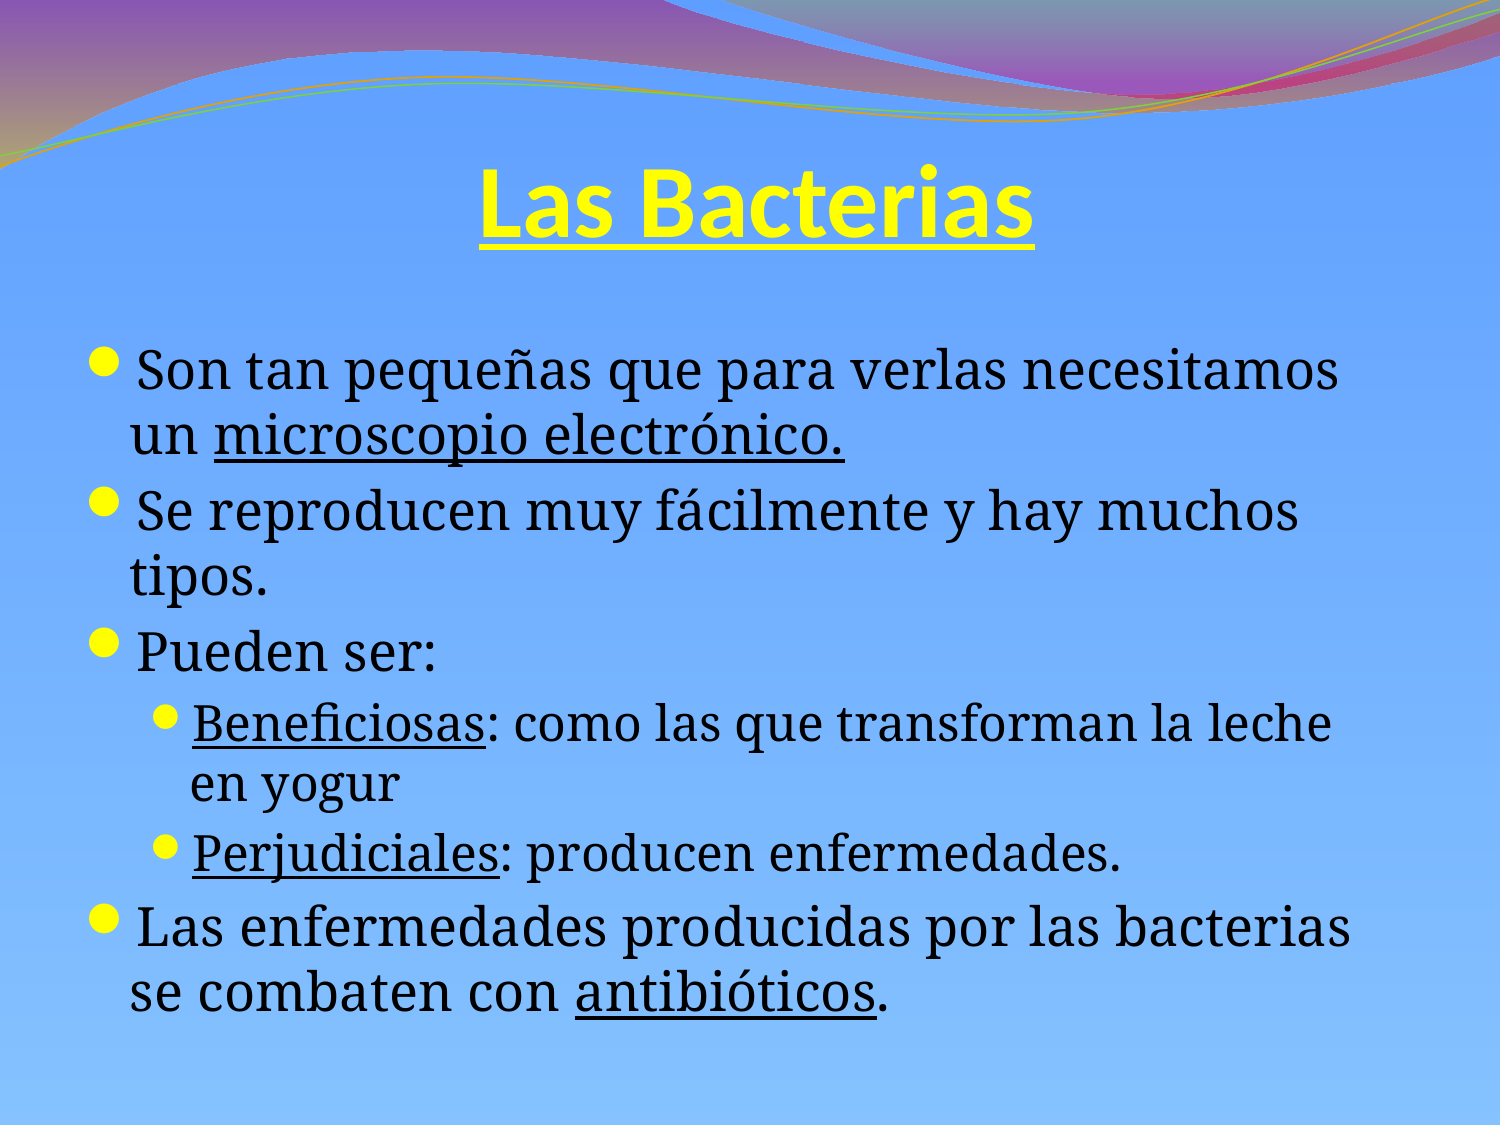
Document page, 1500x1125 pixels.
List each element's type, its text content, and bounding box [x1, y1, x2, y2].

list Son tan pequeñas que para verlas necesitamos un microscopio electrónico. Se reproducen muy fácilmente y hay muchos tipos. Pueden ser: Beneficiosas: como las que transforman la leche en yogur Perjudiciales: producen enfermedades. Las enfermedades producidas por las bacterias se combaten con antibióticos. [70, 328, 1421, 1049]
title Las Bacterias [82, 70, 1432, 258]
